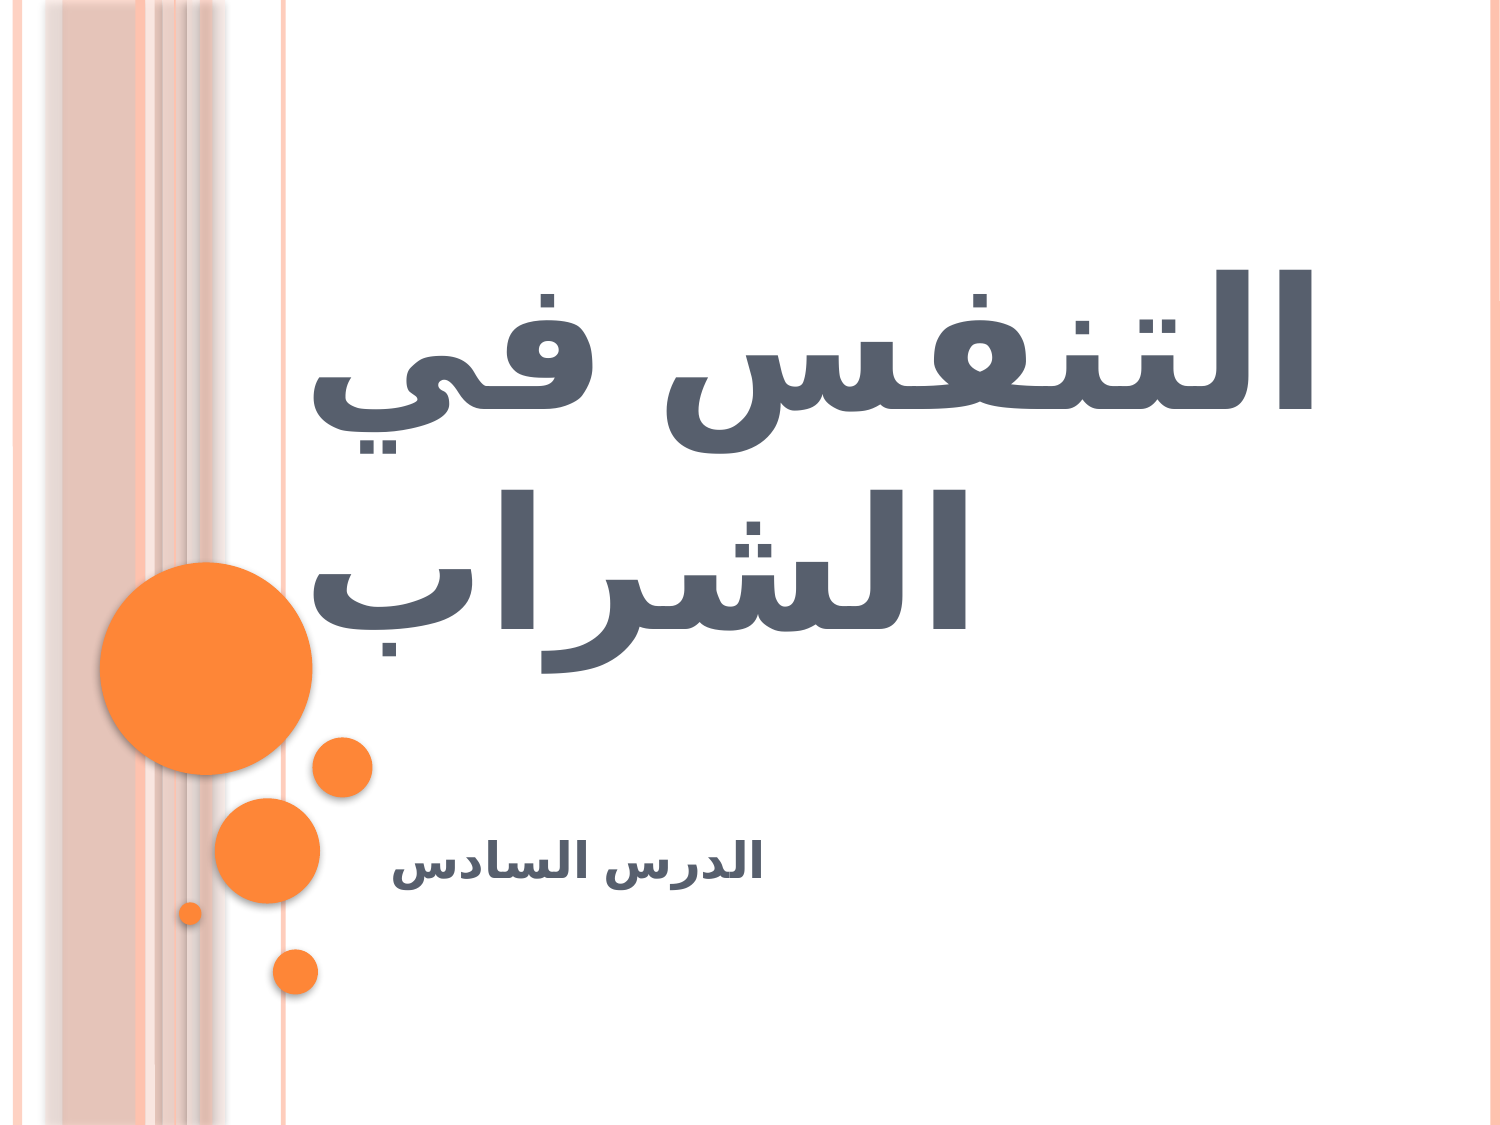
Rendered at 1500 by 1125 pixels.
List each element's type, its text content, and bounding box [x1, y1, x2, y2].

subtitle الدرس السادس [375, 820, 1388, 1046]
title التنفس في الشراب [287, 362, 1413, 674]
